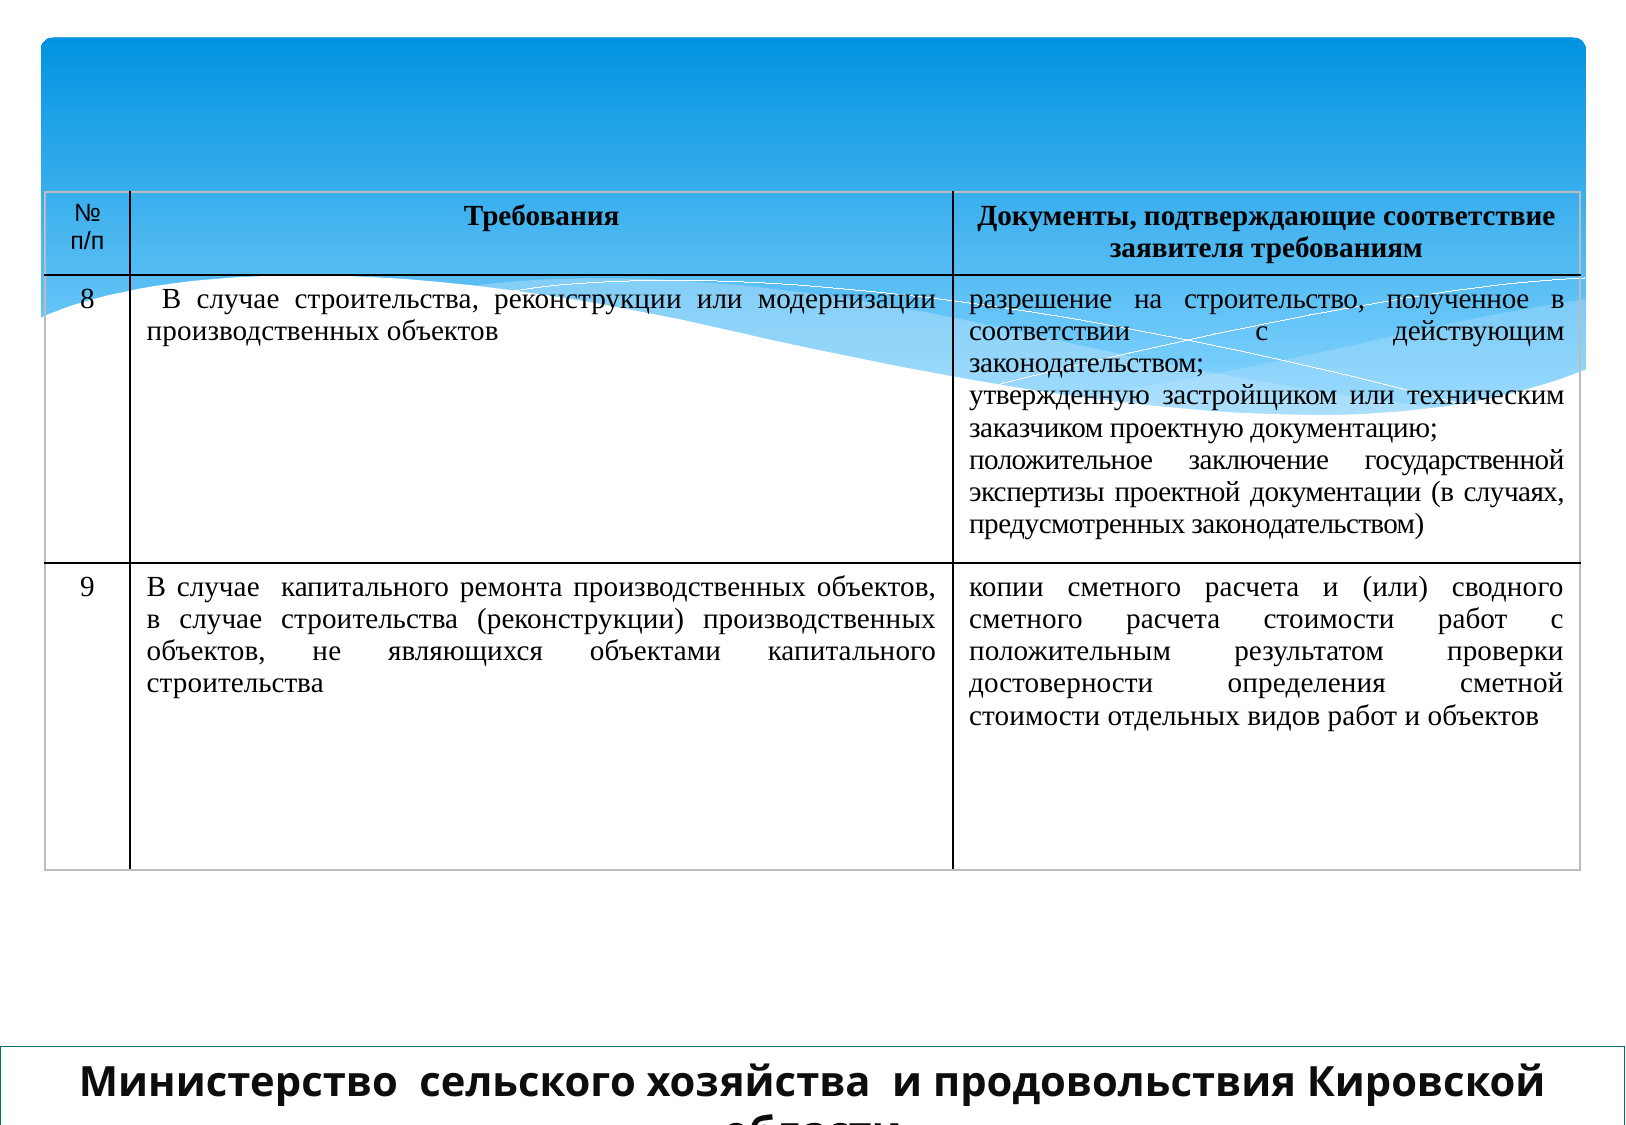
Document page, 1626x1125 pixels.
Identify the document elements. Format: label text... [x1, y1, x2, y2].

table_cell 9 [46, 564, 129, 869]
text_box Министерство сельского хозяйства и продовольствия Кировской области [0, 1046, 1625, 1125]
table_header Требования [131, 193, 952, 274]
table_cell копии сметного расчета и (или) сводного сметного расчета стоимости работ с положительным результатом проверки достоверности определения сметной стоимости отдельных видов работ и объектов [954, 564, 1579, 869]
table_cell В случае капитального ремонта производственных объектов, в случае строительства (реконструкции) производственных объектов, не являющихся объектами капитального строительства [131, 564, 952, 869]
table_cell 8 [46, 276, 129, 562]
table_cell разрешение на строительство, полученное в соответствии с действующим законодательством; утвержденную застройщиком или техническим заказчиком проектную документацию; положительное заключение государственной экспертизы проектной документации (в случаях, предусмотренных законодательством) [954, 276, 1579, 562]
table_header № п/п [46, 193, 129, 274]
table_cell В случае строительства, реконструкции или модернизации производственных объектов [131, 276, 952, 562]
table_header Документы, подтверждающие соответствие заявителя требованиям [954, 193, 1579, 274]
